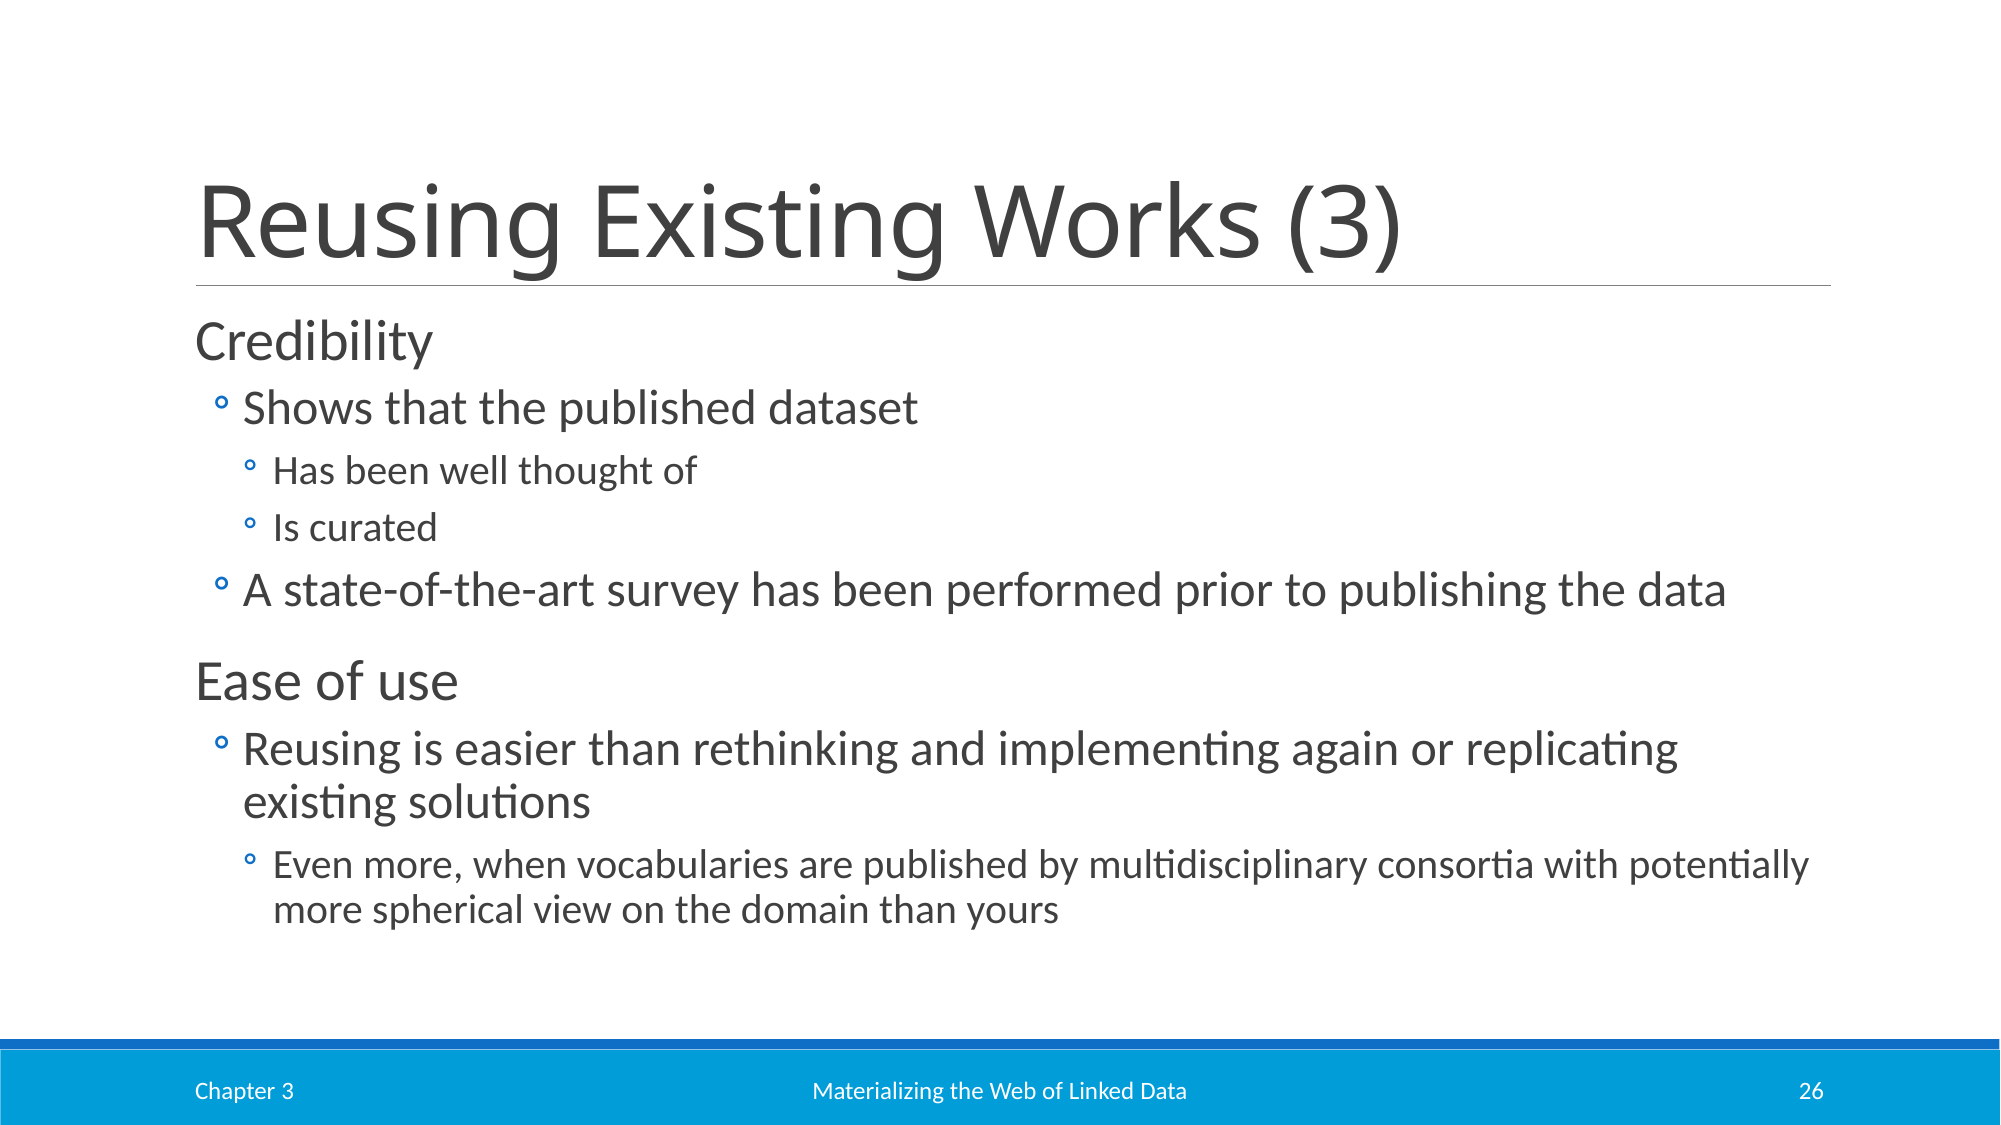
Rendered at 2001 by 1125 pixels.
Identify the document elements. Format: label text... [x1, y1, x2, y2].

footer Materializing the Web of Linked Data [604, 1059, 1396, 1120]
slide_number 26 [1624, 1059, 1840, 1120]
slide_number Chapter 3 [180, 1059, 586, 1120]
title Reusing Existing Works (3) [180, 47, 1830, 285]
list Credibility Shows that the published dataset Has been well thought of Is curated A state-of-the-art survey has been performed prior to publishing the data Ease of use Reusing is easier than rethinking and implementing again or replicating existing solutions Even more, when vocabularies are published by multidisciplinary consortia with potentially more spherical view on the domain than yours [180, 302, 1830, 963]
